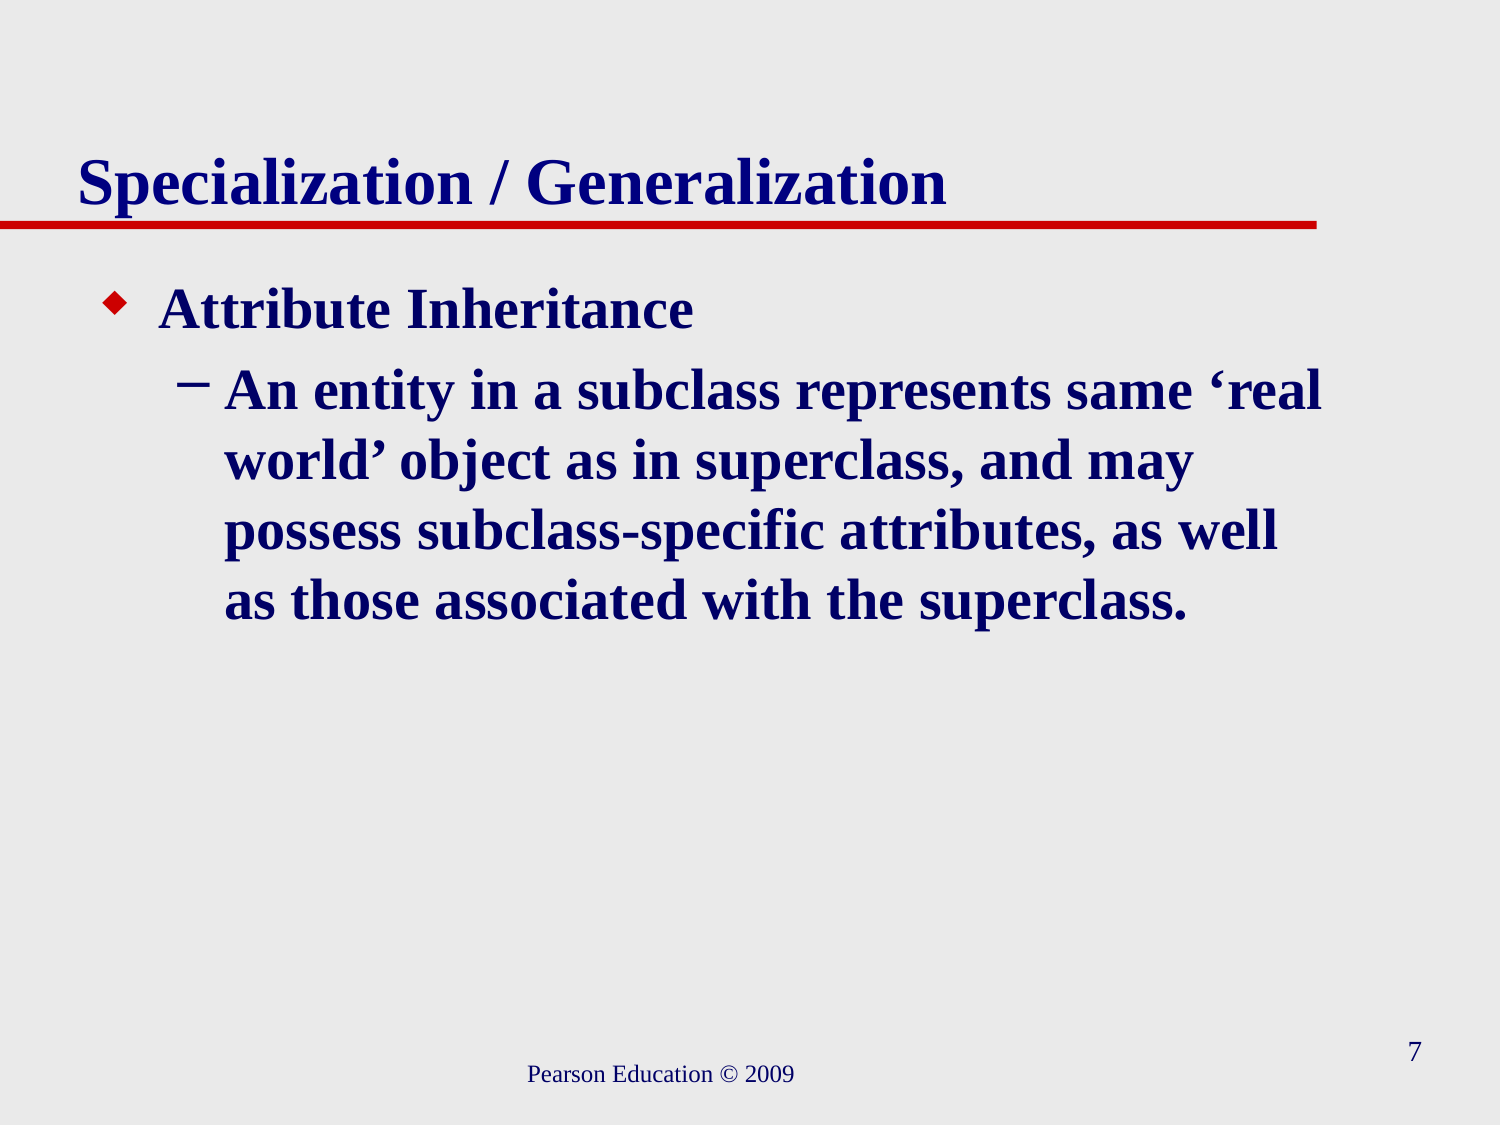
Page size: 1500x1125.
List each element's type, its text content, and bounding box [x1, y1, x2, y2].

text_box Pearson Education © 2009 [512, 1050, 1038, 1095]
title Specialization / Generalization [62, 43, 1338, 226]
list Attribute Inheritance An entity in a subclass represents same ‘real world’ object as in superclass, and may possess subclass-specific attributes, as well as those associated with the superclass. [87, 262, 1356, 938]
slide_number 7 [1124, 1012, 1438, 1088]
